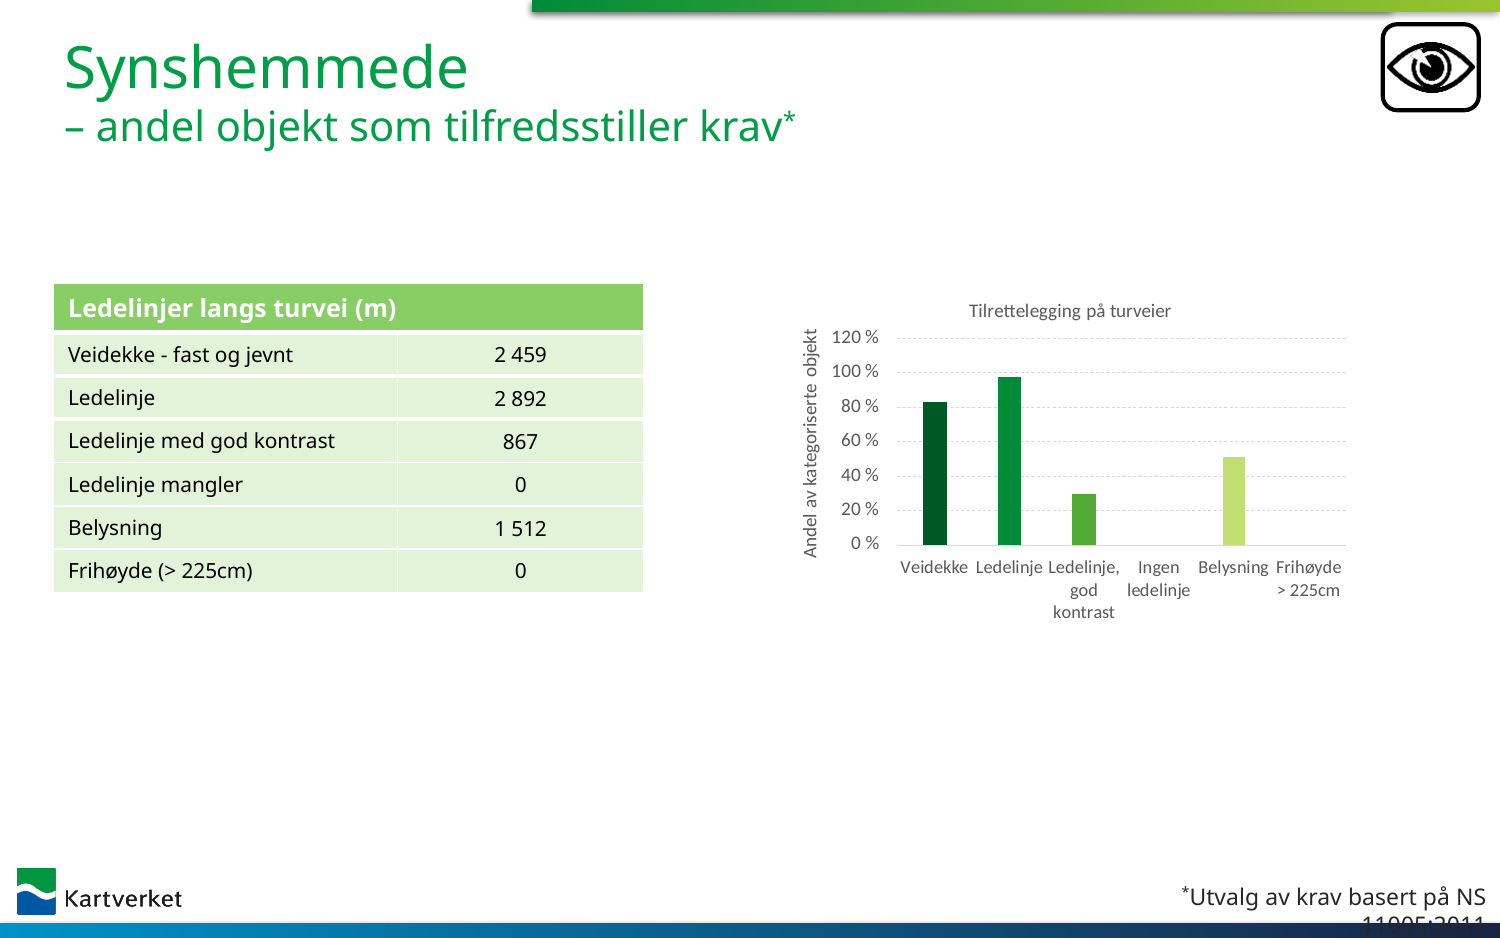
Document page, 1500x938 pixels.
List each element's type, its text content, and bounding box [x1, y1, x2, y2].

table_cell 2 459 [398, 335, 643, 374]
table_cell 0 [398, 463, 643, 505]
table_cell Ledelinje mangler [54, 463, 397, 505]
table_cell 1 512 [398, 507, 643, 548]
table_cell 0 [398, 550, 643, 592]
text_box *Utvalg av krav basert på NS 11005:2011 [1068, 873, 1500, 938]
table_cell 2 892 [398, 378, 643, 417]
table_cell 867 [398, 421, 643, 462]
table_cell Belysning [54, 507, 397, 548]
table_cell Frihøyde (> 225cm) [54, 550, 397, 592]
table_cell Veidekke - fast og jevnt [54, 335, 397, 374]
table_cell Ledelinje [54, 378, 397, 417]
text_box Synshemmede – andel objekt som tilfredsstiller krav* [49, 24, 1431, 158]
table_cell Ledelinje med god kontrast [54, 421, 397, 462]
table_header Ledelinjer langs turvei (m) [54, 284, 643, 330]
picture [791, 291, 1349, 630]
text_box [1382, 24, 1480, 111]
